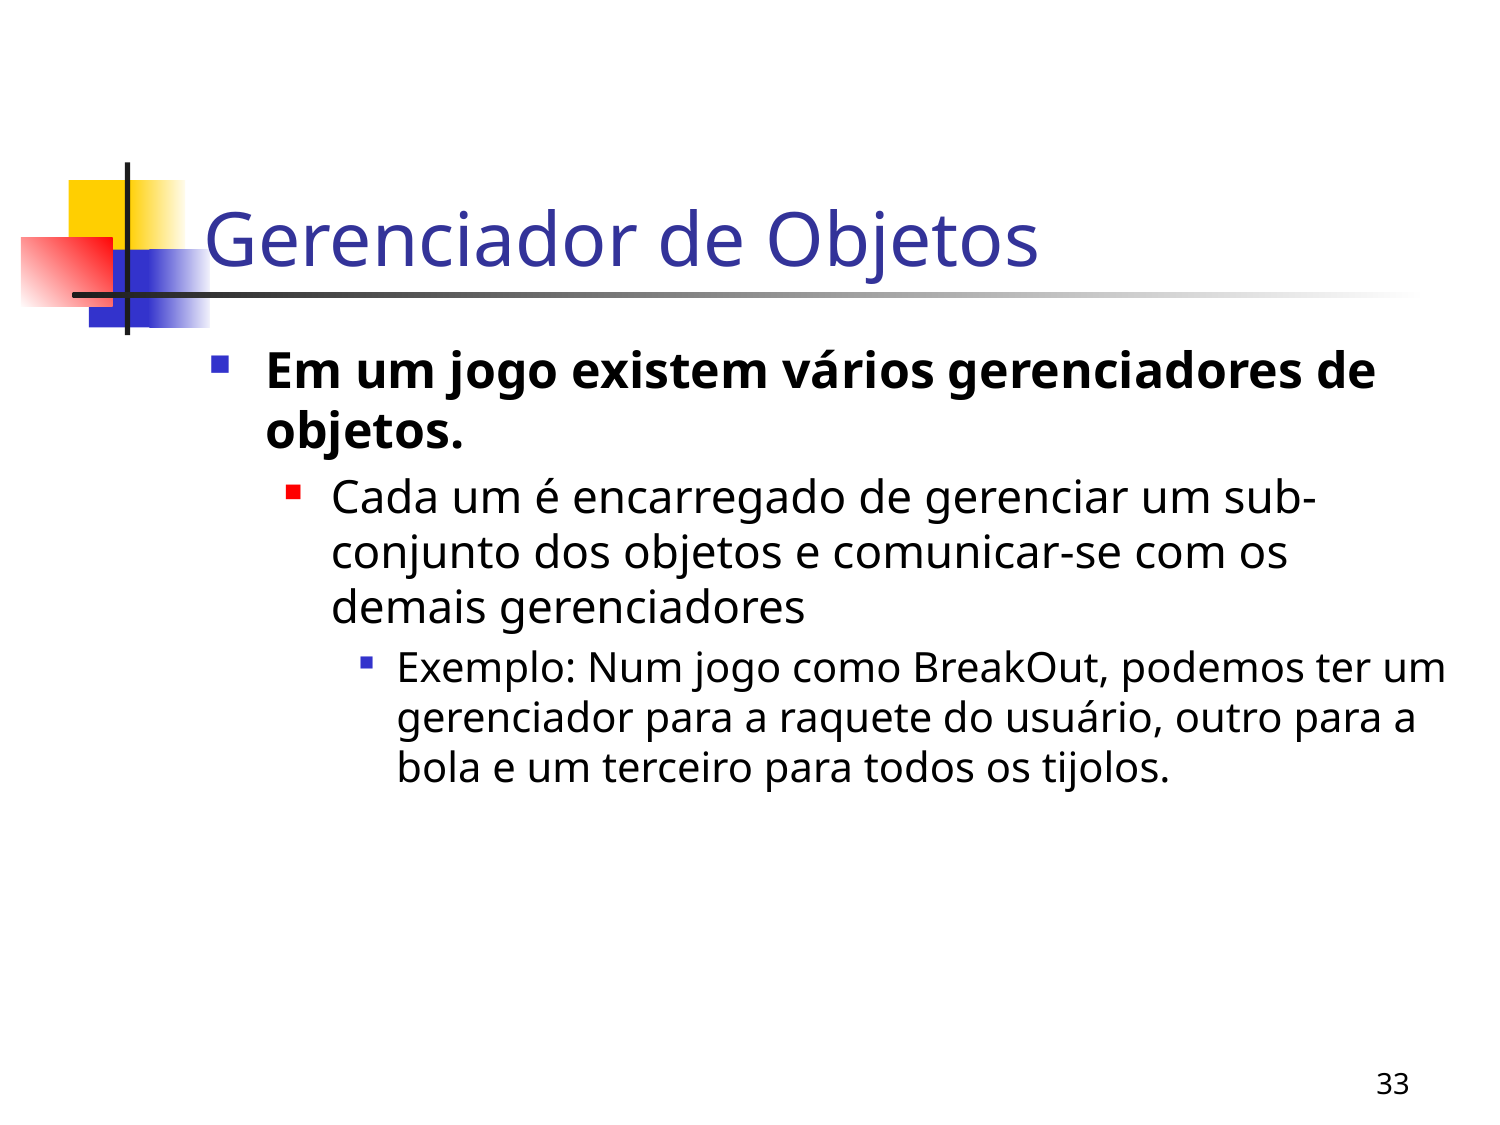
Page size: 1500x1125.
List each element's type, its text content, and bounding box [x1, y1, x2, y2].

list Em um jogo existem vários gerenciadores de objetos. Cada um é encarregado de gerenciar um sub-conjunto dos objetos e comunicar-se com os demais gerenciadores Exemplo: Num jogo como BreakOut, podemos ter um gerenciador para a raquete do usuário, outro para a bola e um terceiro para todos os tijolos. [193, 331, 1469, 1006]
slide_number 33 [1112, 1037, 1426, 1113]
title Gerenciador de Objetos [188, 101, 1468, 289]
